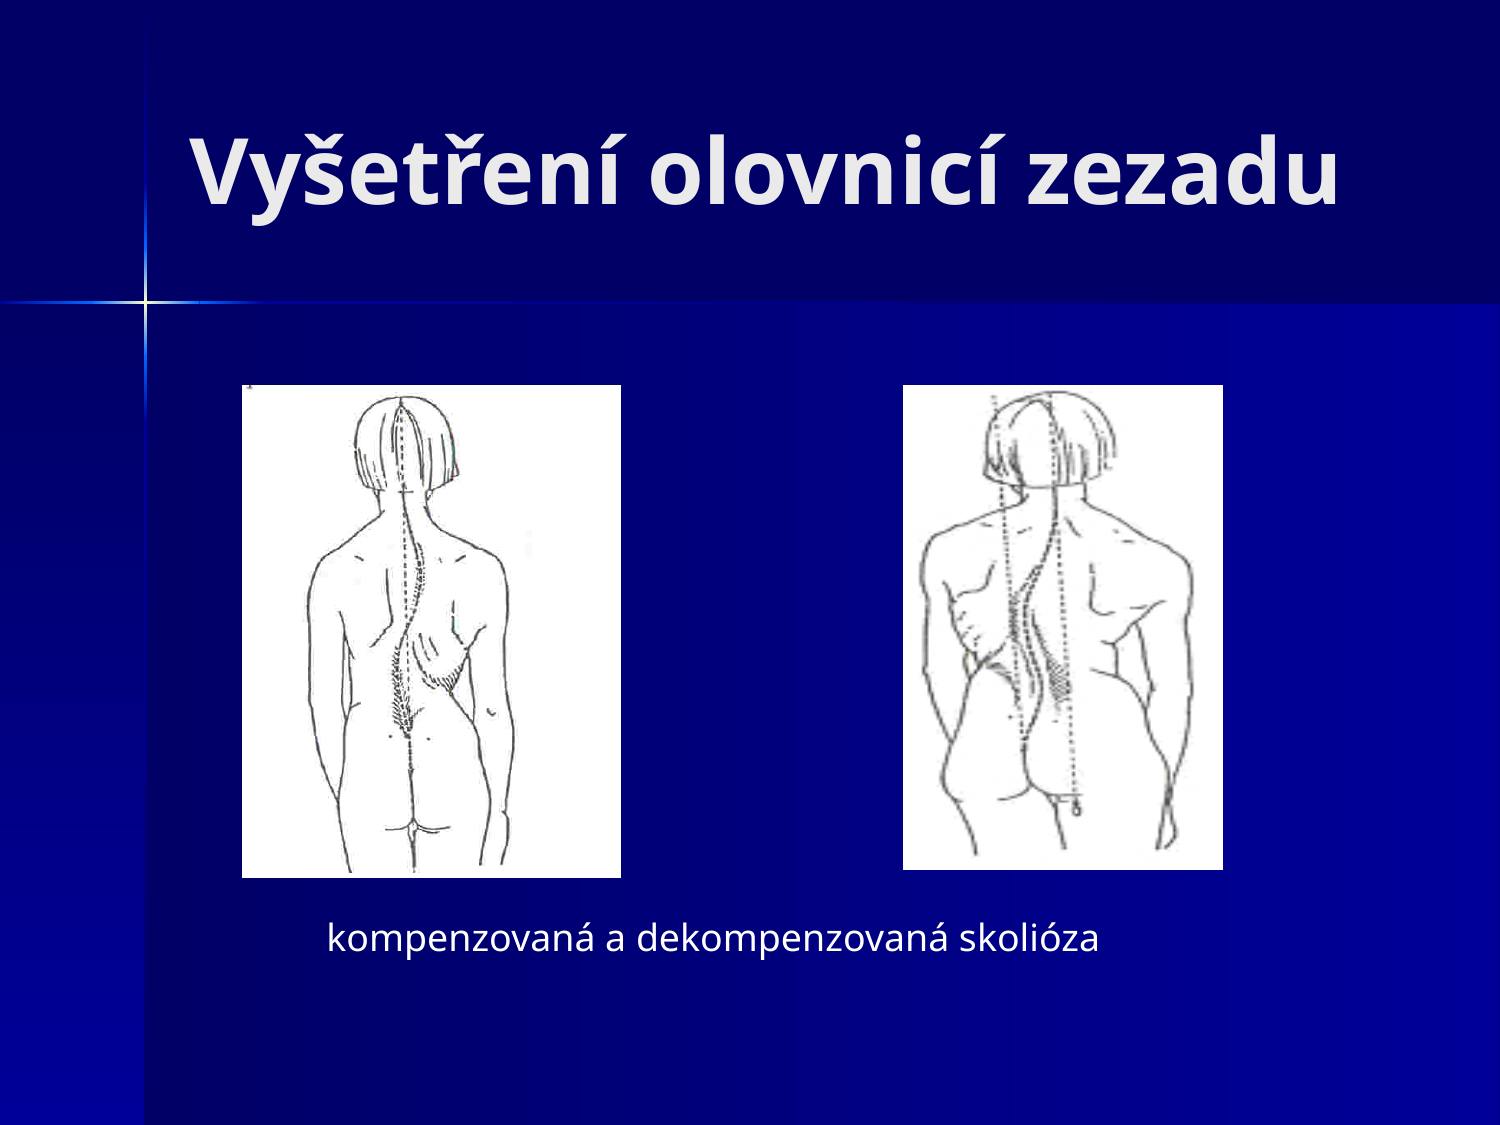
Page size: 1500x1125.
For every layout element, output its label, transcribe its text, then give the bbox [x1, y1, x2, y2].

text_box kompenzovaná a dekompenzovaná skolióza [301, 906, 1126, 967]
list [241, 385, 621, 878]
title Vyšetření olovnicí zezadu [174, 49, 1413, 286]
picture [903, 385, 1223, 870]
